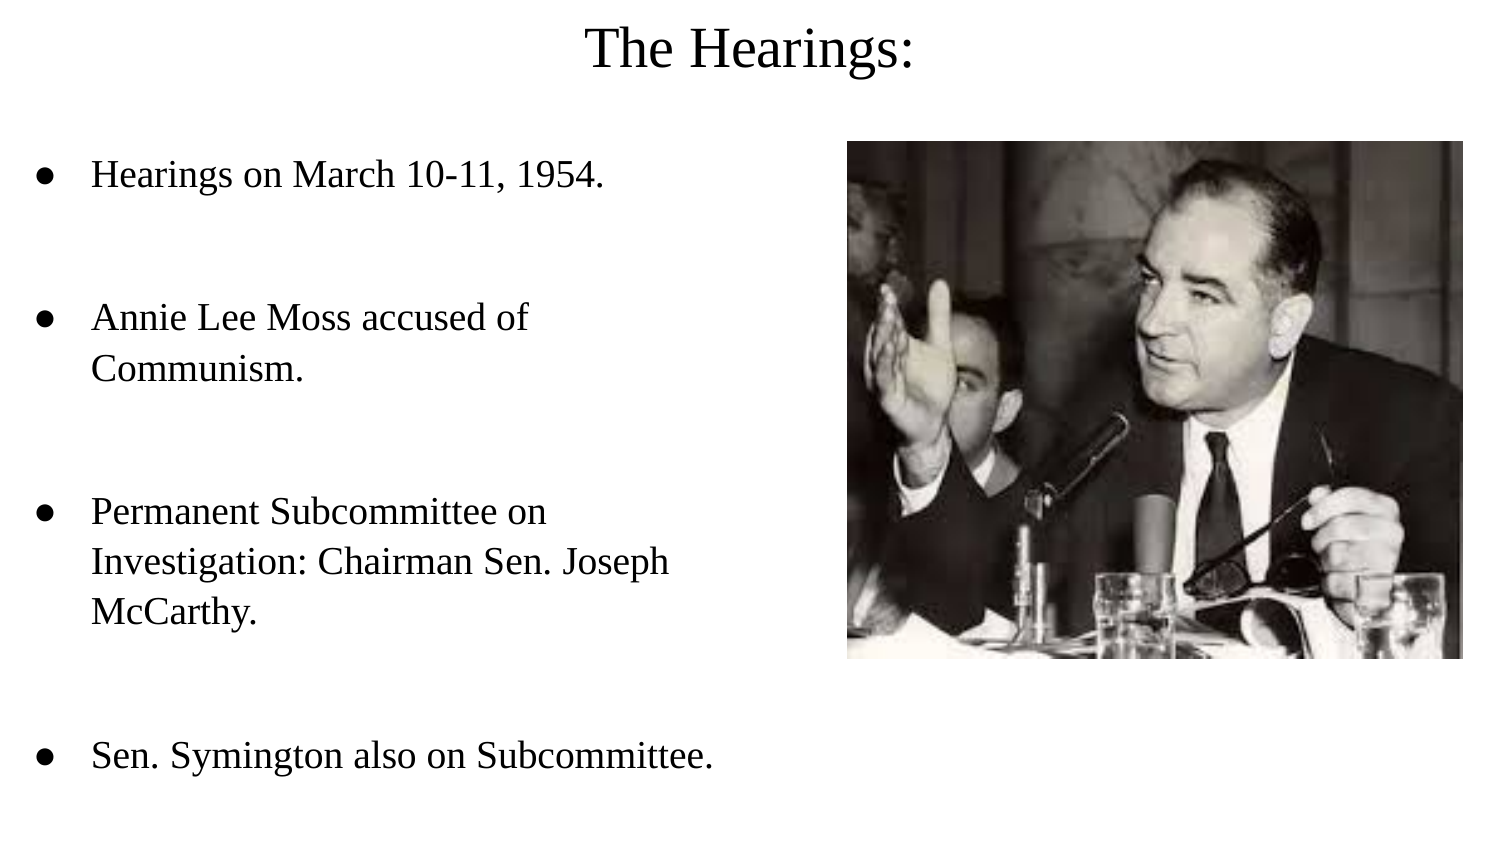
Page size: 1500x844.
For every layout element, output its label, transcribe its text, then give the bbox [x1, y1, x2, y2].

picture [847, 140, 1464, 659]
title The Hearings: [734, 0, 1449, 108]
list Hearings on March 10-11, 1954. Annie Lee Moss accused of Communism. Permanent Subcommittee on Investigation: Chairman Sen. Joseph McCarthy. Sen. Symington also on Subcommittee. [0, 0, 734, 844]
